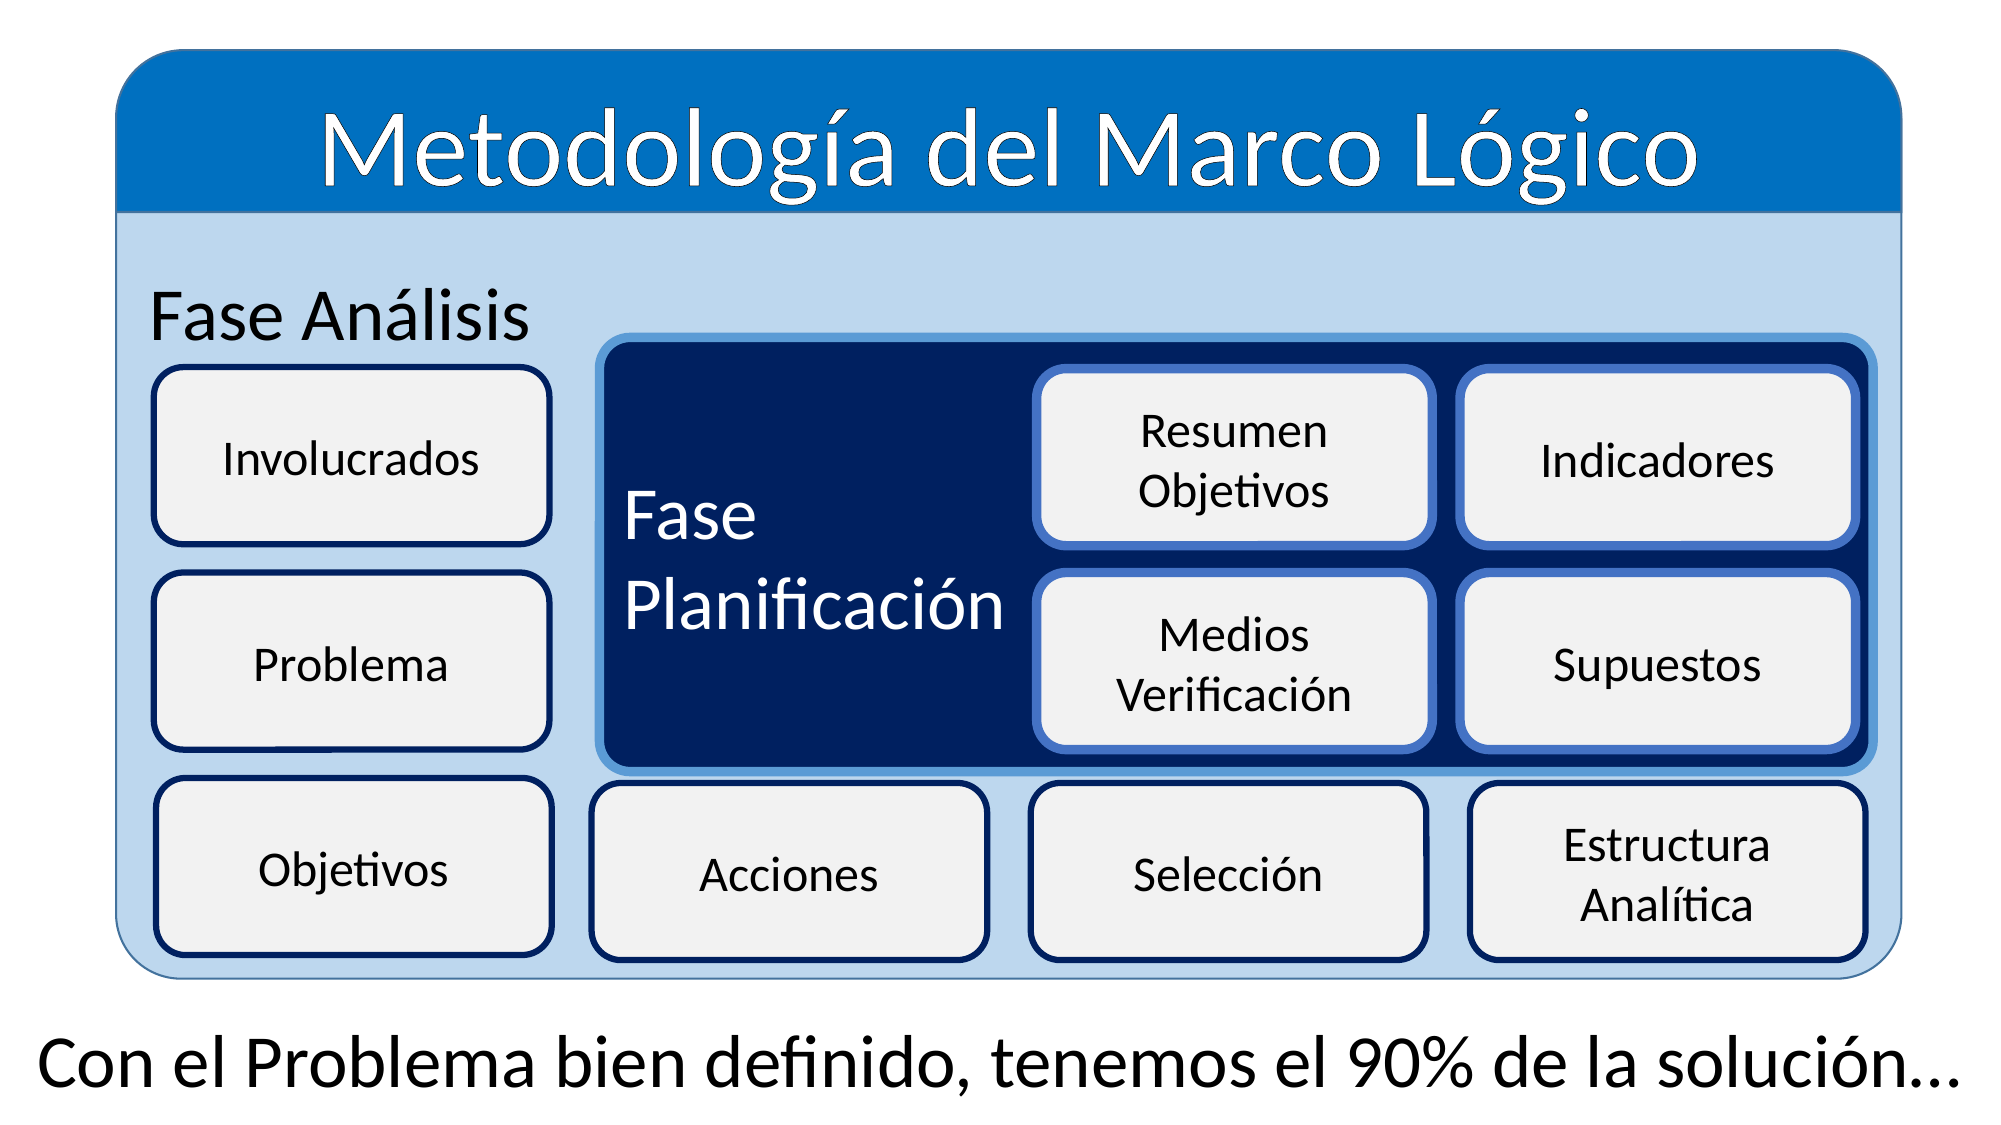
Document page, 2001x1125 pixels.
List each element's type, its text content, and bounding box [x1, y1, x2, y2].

text_box Con el Problema bien definido, tenemos el 90% de la solución… [0, 1005, 2000, 1110]
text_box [116, 50, 1902, 979]
